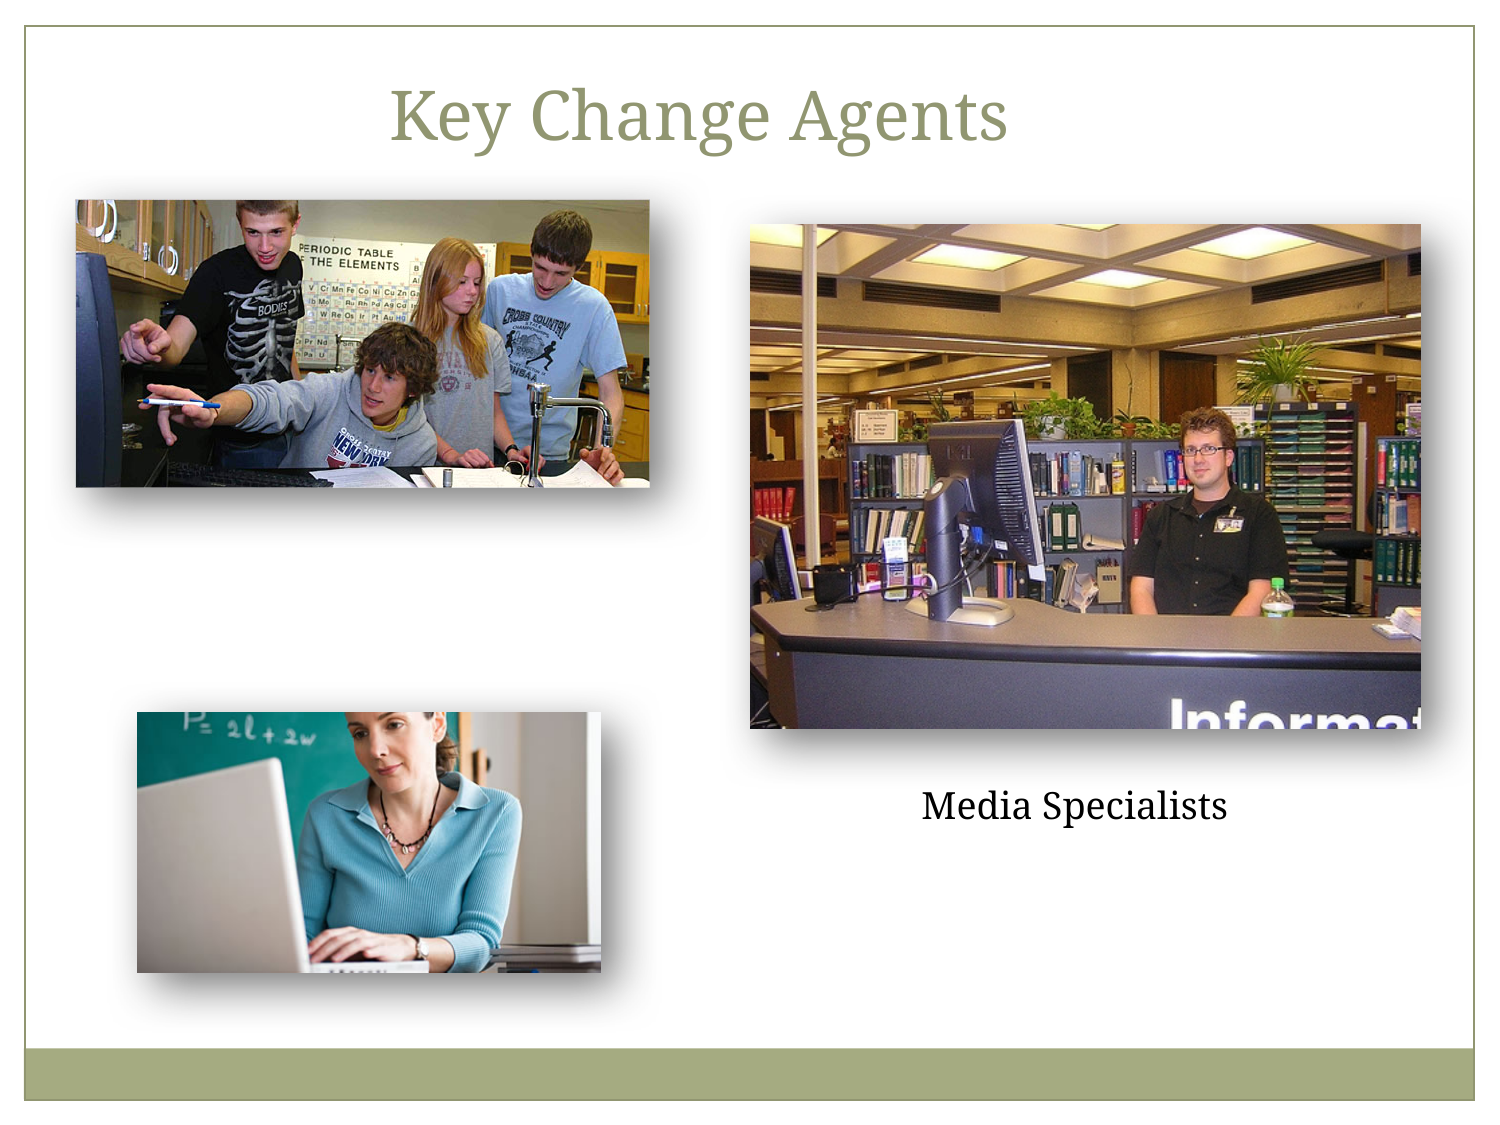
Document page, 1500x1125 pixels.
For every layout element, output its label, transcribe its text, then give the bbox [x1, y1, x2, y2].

title Key Change Agents [0, 37, 1400, 162]
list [74, 199, 651, 488]
picture [137, 712, 602, 974]
picture [749, 224, 1422, 729]
text_box Media Specialists [812, 774, 1338, 835]
